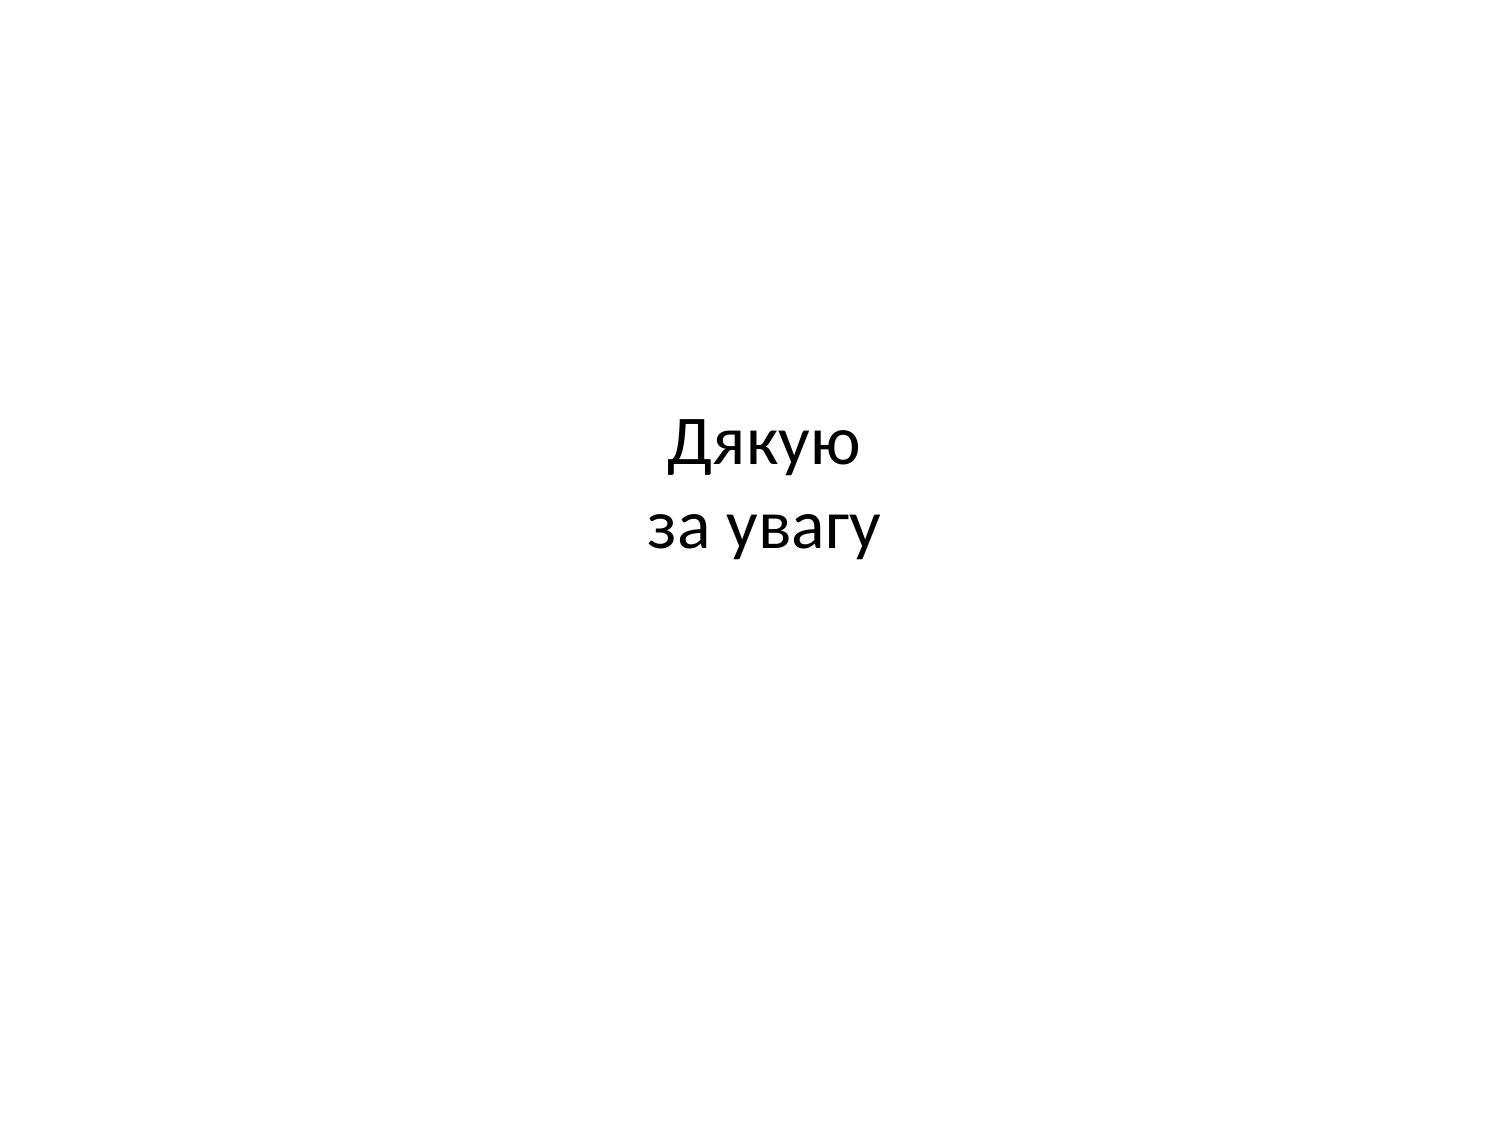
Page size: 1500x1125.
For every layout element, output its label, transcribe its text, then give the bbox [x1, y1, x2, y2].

title Дякую за увагу [230, 385, 1299, 573]
